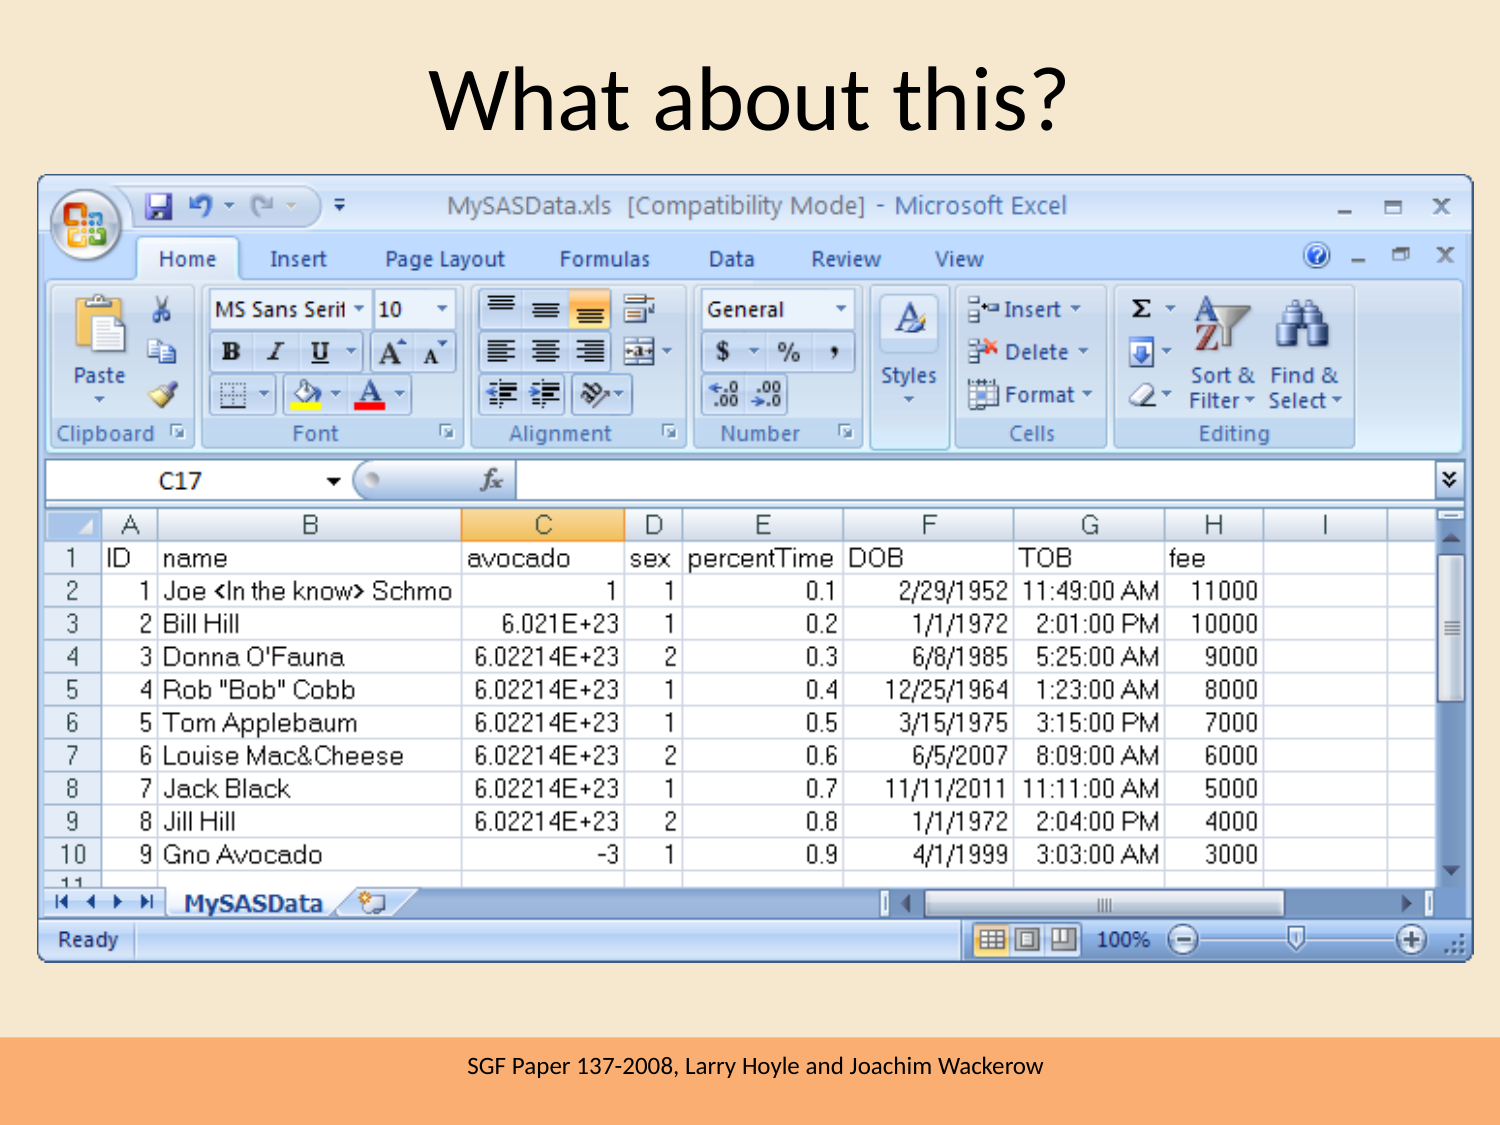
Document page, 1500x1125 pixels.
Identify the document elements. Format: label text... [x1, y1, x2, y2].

footer SGF Paper 137-2008, Larry Hoyle and Joachim Wackerow [399, 1042, 1113, 1103]
picture [37, 174, 1474, 963]
title What about this? [75, 0, 1425, 173]
